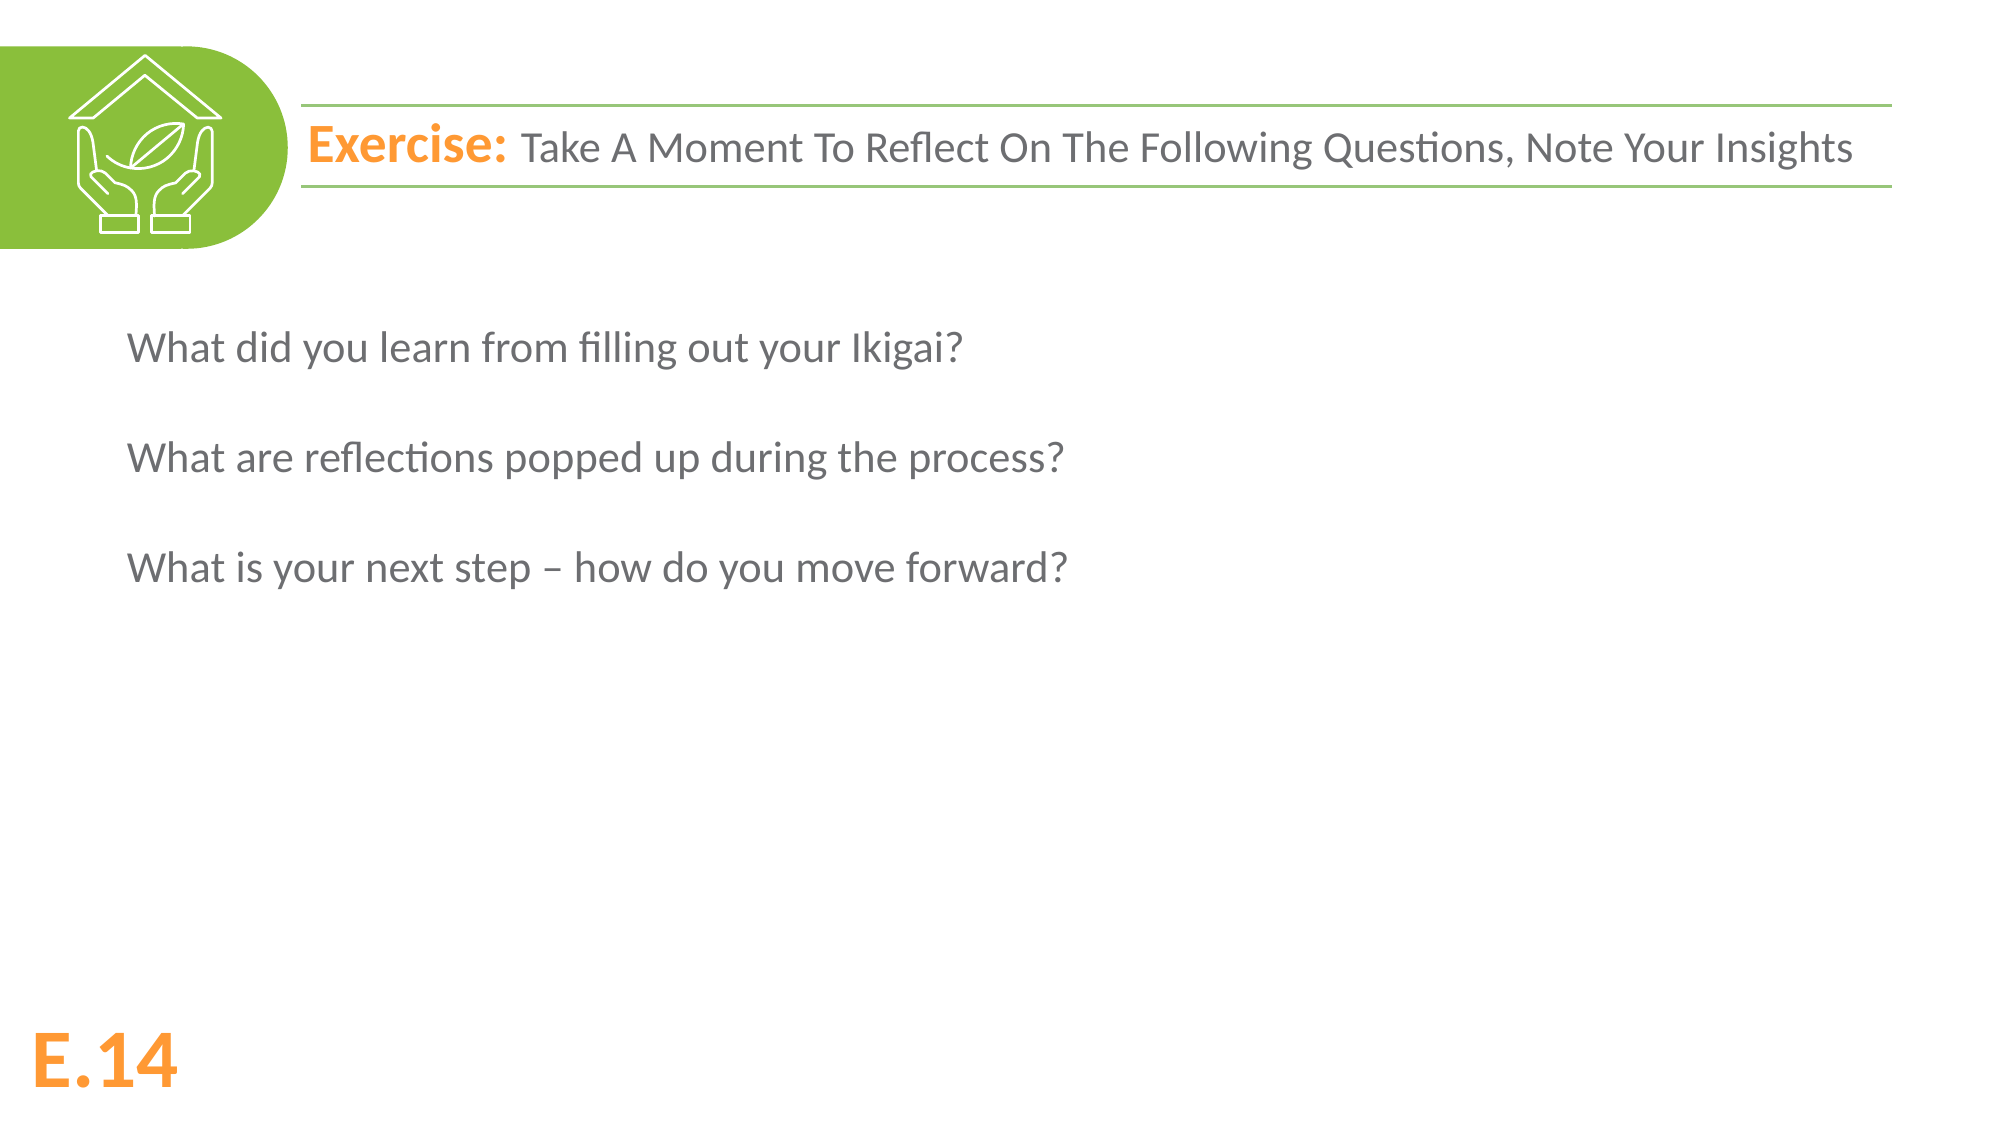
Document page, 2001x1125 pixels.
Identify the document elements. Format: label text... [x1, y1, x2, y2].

text_box E.14 [11, 1019, 300, 1125]
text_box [68, 54, 222, 233]
text_box [0, 46, 288, 249]
list What did you learn from filling out your Ikigai? What are reflections popped up during the process? What is your next step – how do you move forward? [106, 296, 1904, 964]
list Exercise: Take A Moment To Reflect On The Following Questions, Note Your Insights [287, 77, 1893, 249]
